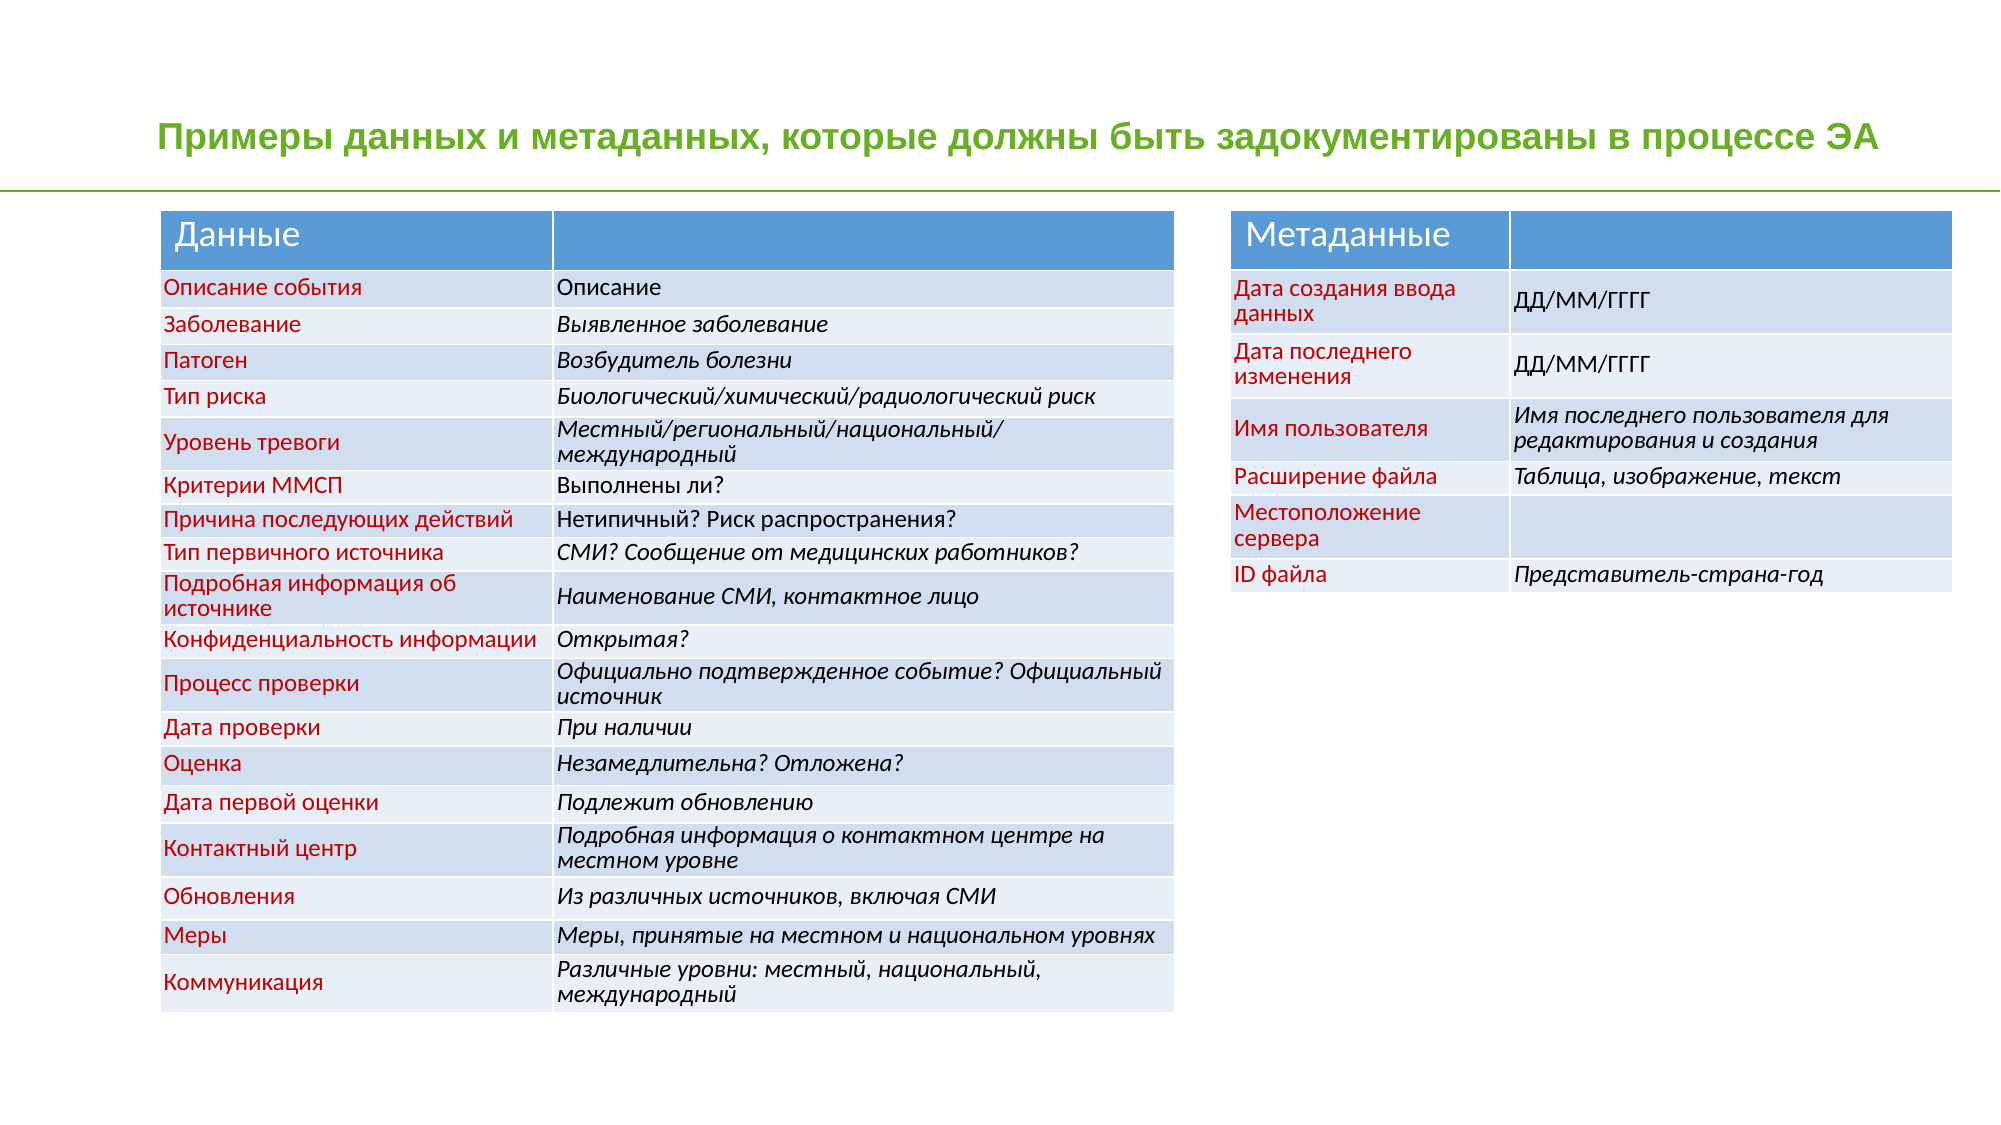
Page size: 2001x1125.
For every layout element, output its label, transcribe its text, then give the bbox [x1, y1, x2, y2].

table_cell Нетипичный? Риск распространения? [554, 505, 1174, 537]
table_header Данные [161, 211, 552, 270]
table_cell ДД/ММ/ГГГГ [1511, 271, 1952, 333]
table_cell Описание события [161, 271, 552, 307]
table_cell Описание [554, 271, 1174, 307]
table_cell Тип первичного источника [161, 538, 552, 570]
table_cell Дата создания ввода данных [1231, 271, 1509, 333]
table_cell Выполнены ли? [554, 471, 1174, 503]
table_cell Различные уровни: местный, национальный, международный [554, 955, 1174, 1012]
table_cell Местоположение сервера [1231, 496, 1509, 558]
table_cell Наименование СМИ, контактное лицо [554, 572, 1174, 624]
table_cell Конфиденциальность информации [161, 626, 552, 658]
table_cell Заболевание [161, 309, 552, 344]
table_cell Дата последнего изменения [1231, 335, 1509, 397]
text_box Примеры данных и метаданных, которые должны быть задокументированы в процессе ЭА [142, 104, 2000, 165]
table_cell Возбудитель болезни [554, 345, 1174, 380]
table_cell Расширение файла [1231, 462, 1509, 494]
table_cell ID файла [1231, 560, 1509, 592]
table_cell Причина последующих действий [161, 505, 552, 537]
table_cell Незамедлительна? Отложена? [554, 747, 1174, 785]
table_header [554, 211, 1174, 270]
table_cell Контактный центр [161, 824, 552, 876]
table_cell Критерии ММСП [161, 471, 552, 503]
table_header Метаданные [1231, 211, 1509, 269]
table_cell Подробная информация о контактном центре на местном уровне [554, 824, 1174, 876]
table_cell Подлежит обновлению [554, 786, 1174, 822]
table_cell Выявленное заболевание [554, 309, 1174, 344]
table_cell Открытая? [554, 626, 1174, 658]
table_cell СМИ? Сообщение от медицинских работников? [554, 538, 1174, 570]
table_cell Тип риска [161, 381, 552, 416]
table_cell Официально подтвержденное событие? Официальный источник [554, 659, 1174, 711]
table_cell Местный/региональный/национальный/международный [554, 418, 1174, 470]
table_cell Таблица, изображение, текст [1511, 462, 1952, 494]
table_cell Обновления [161, 878, 552, 919]
table_cell [1511, 496, 1952, 558]
table_cell Коммуникация [161, 955, 552, 1012]
table_cell Дата проверки [161, 713, 552, 745]
table_cell Имя пользователя [1231, 399, 1509, 461]
table_cell Уровень тревоги [161, 418, 552, 470]
table_cell Оценка [161, 747, 552, 785]
table_cell Процесс проверки [161, 659, 552, 711]
table_cell Меры, принятые на местном и национальном уровнях [554, 921, 1174, 954]
table_cell При наличии [554, 713, 1174, 745]
table_cell Биологический/химический/радиологический риск [554, 381, 1174, 416]
table_header [1511, 211, 1952, 269]
table_cell ДД/ММ/ГГГГ [1511, 335, 1952, 397]
table_cell Патоген [161, 345, 552, 380]
table_cell Подробная информация об источнике [161, 572, 552, 624]
table_cell Представитель-страна-год [1511, 560, 1952, 592]
table_cell Дата первой оценки [161, 786, 552, 822]
table_cell Меры [161, 921, 552, 954]
table_cell Из различных источников, включая СМИ [554, 878, 1174, 919]
table_cell Имя последнего пользователя для редактирования и создания [1511, 399, 1952, 461]
